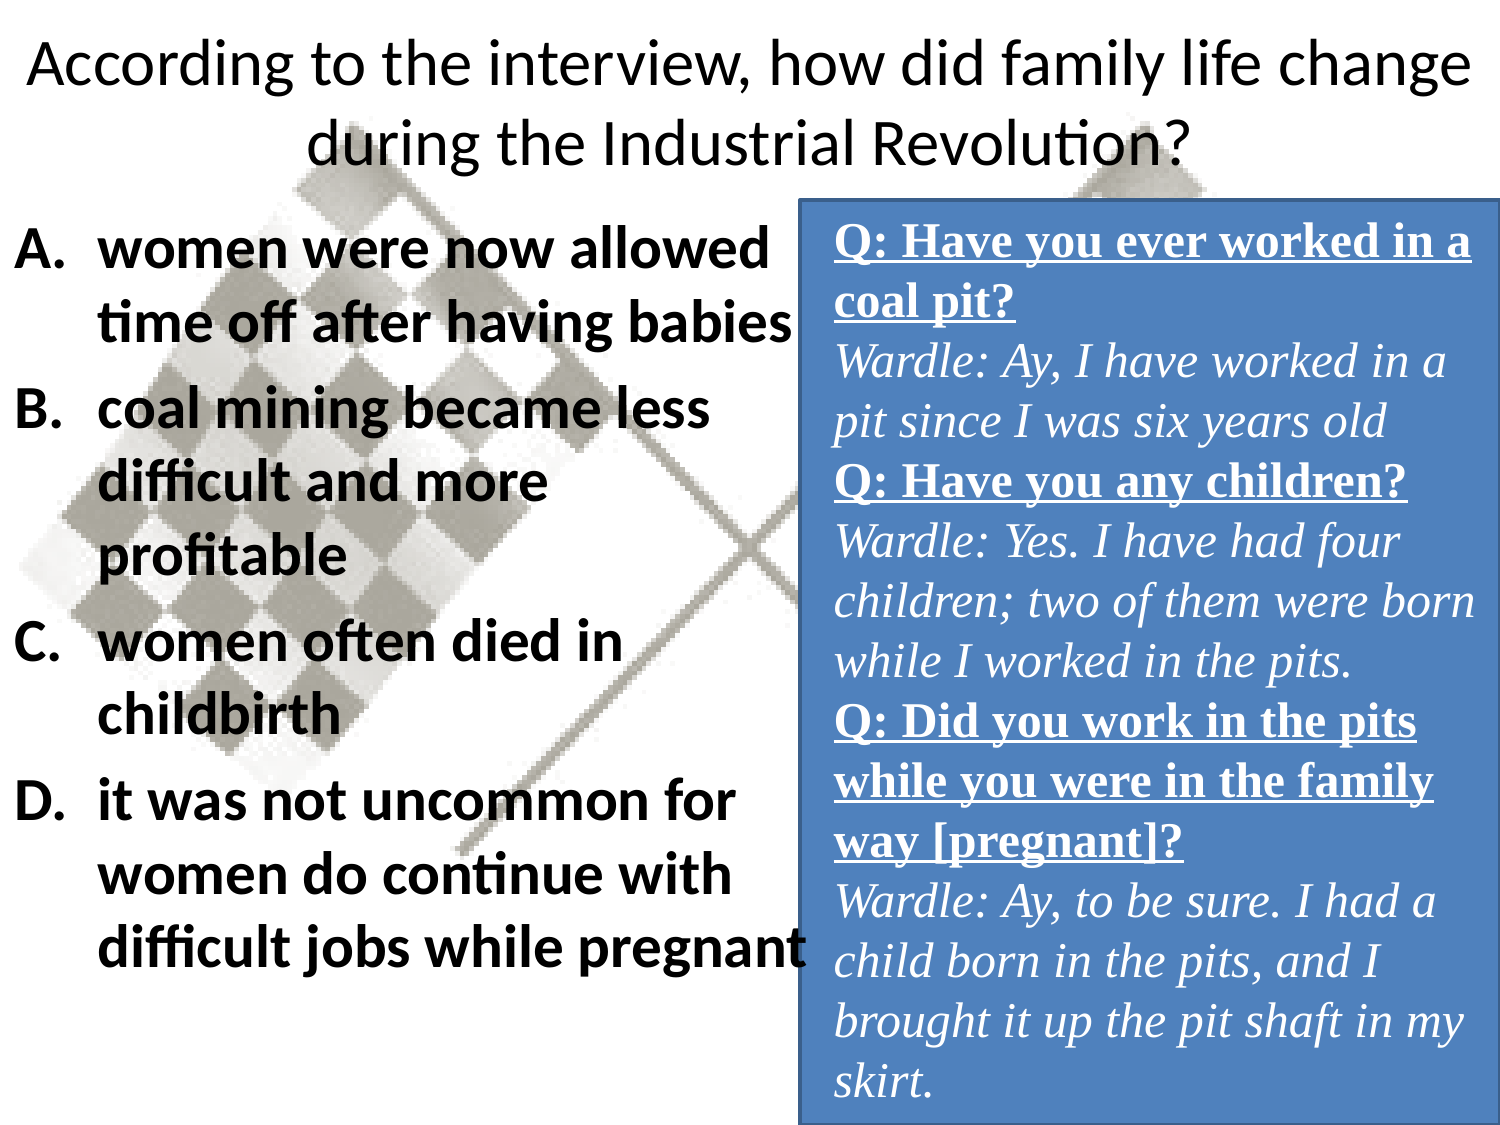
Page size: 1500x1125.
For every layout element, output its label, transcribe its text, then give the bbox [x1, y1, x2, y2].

picture [0, 112, 1500, 876]
list women were now allowed time off after having babies coal mining became less difficult and more profitable women often died in childbirth it was not uncommon for women do continue with difficult jobs while pregnant [0, 884, 825, 1125]
text_box [825, 1115, 1500, 1125]
title According to the interview, how did family life change during the Industrial Revolution? [0, 45, 1500, 111]
text_box Q: Have you ever worked in a coal pit? Wardle: Ay, I have worked in a pit since I was six years old Q: Have you any children? Wardle: Yes. I have had four children; two of them were born while I worked in the pits. Q: Did you work in the pits while you were in the family way [pregnant]? Wardle: Ay, to be sure. I had a child born in the pits, and I brought it up the pit shaft in my skirt. [818, 883, 1500, 1115]
